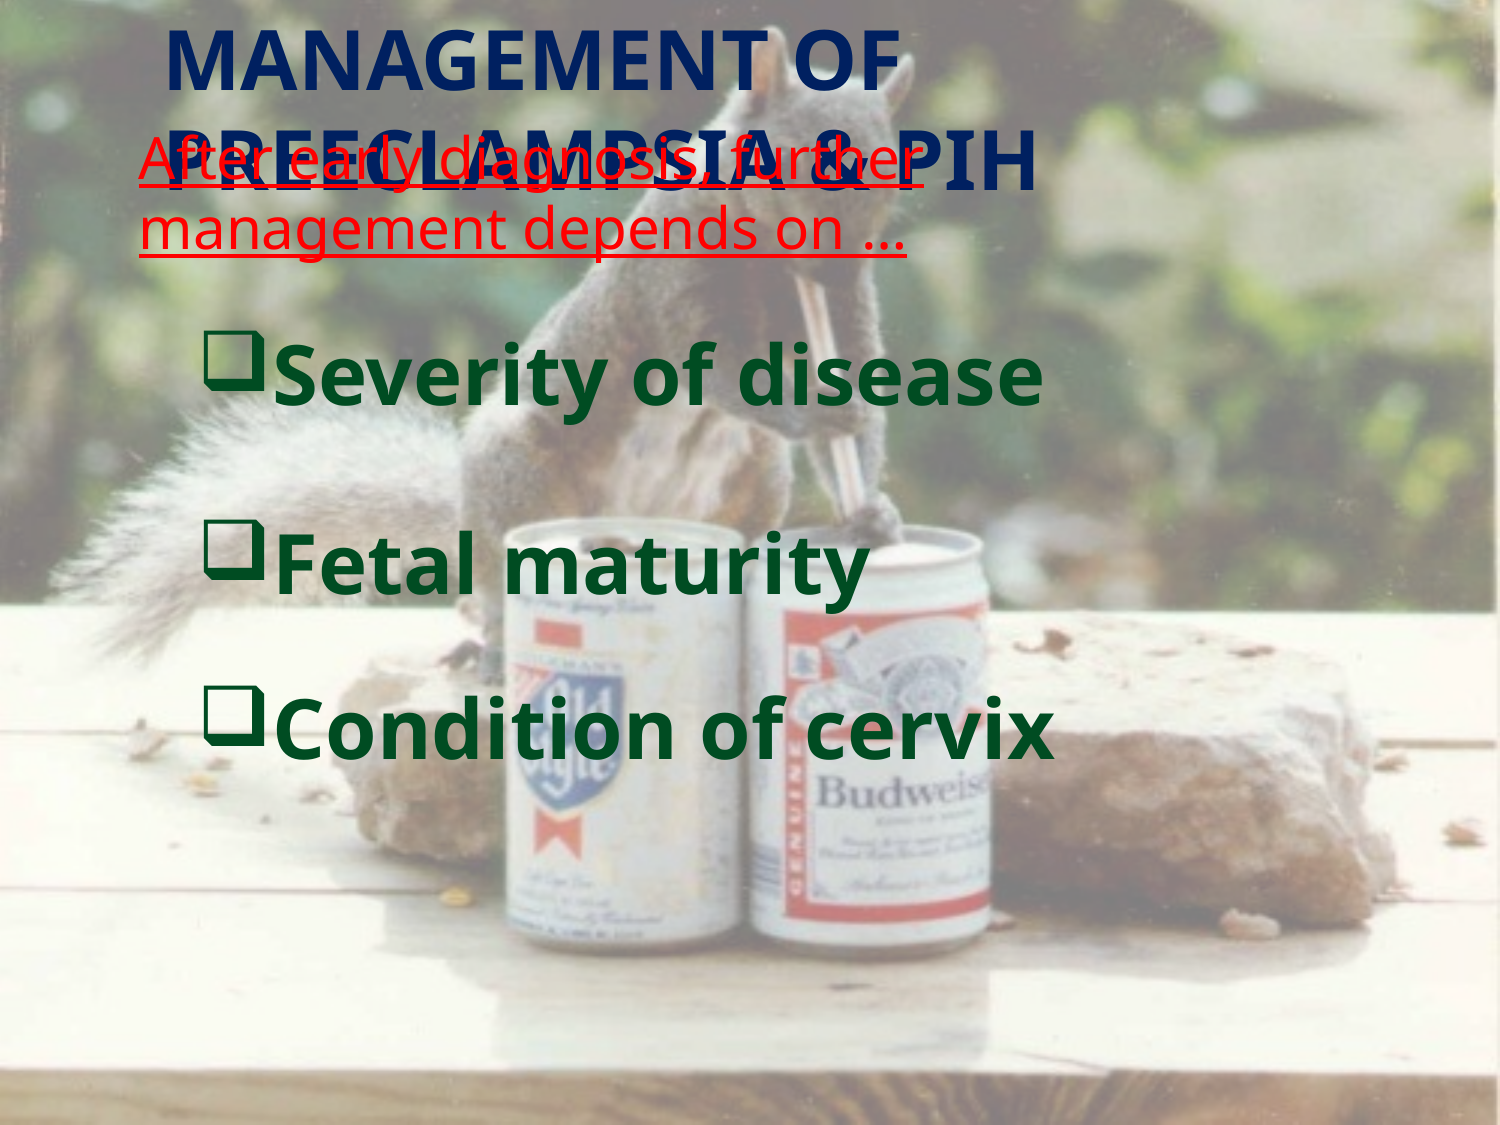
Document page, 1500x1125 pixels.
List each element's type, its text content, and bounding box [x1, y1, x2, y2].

title Management of preeclampsia & PIH [147, 0, 1423, 224]
text_box Fetal maturity [182, 503, 1034, 664]
text_box After early diagnosis, further management depends on … [123, 113, 1306, 269]
text_box Condition of cervix [182, 668, 1164, 829]
list [112, 656, 1388, 1045]
text_box Severity of disease [182, 314, 1412, 475]
